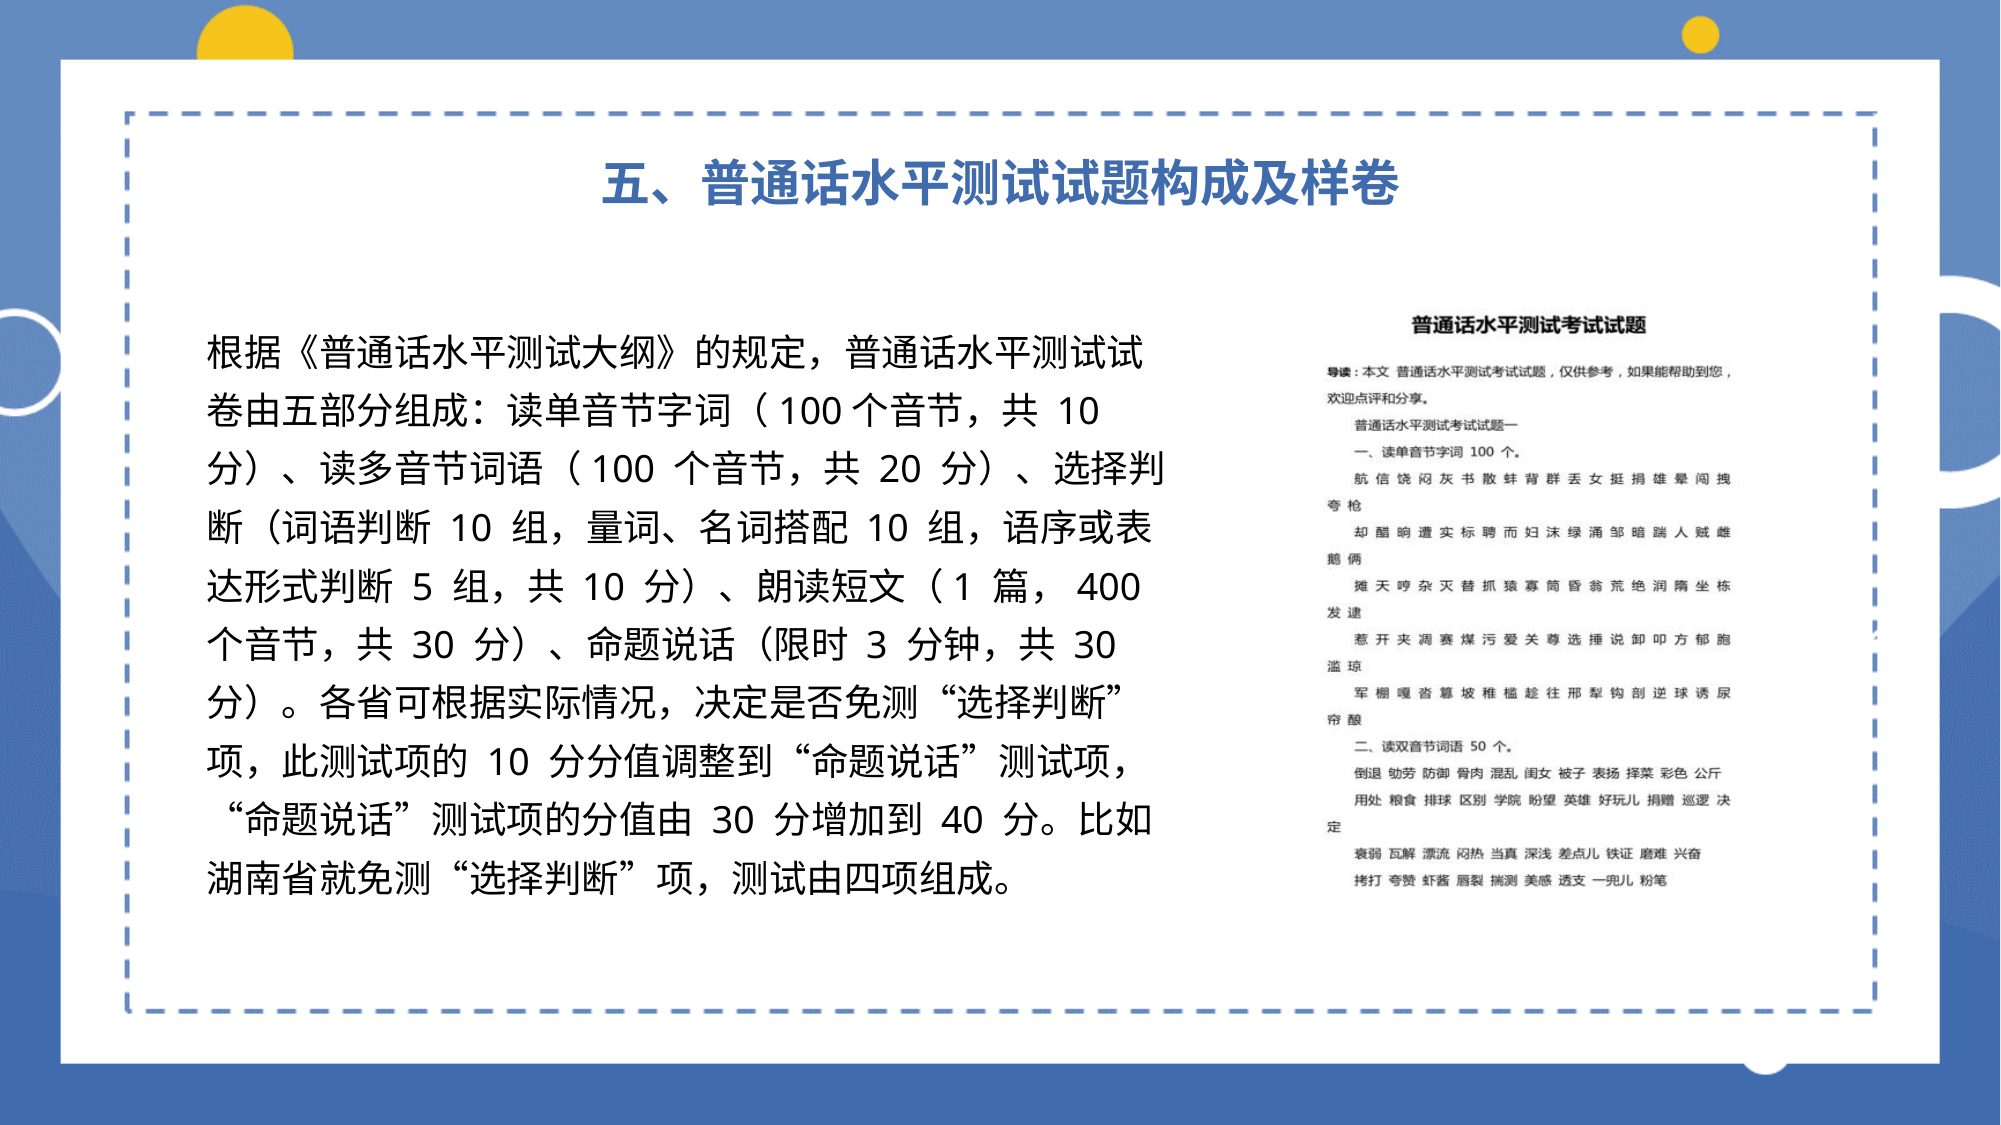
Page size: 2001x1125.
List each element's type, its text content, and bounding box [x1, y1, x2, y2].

text_box 五、普通话水平测试试题构成及样卷 [585, 144, 1415, 220]
text_box 根据《普通话水平测试大纲》的规定，普通话水平测试试卷由五部分组成：读单音节字词（100个音节，共 10 分）、读多音节词语（100 个音节，共 20 分）、选择判断（词语判断 10 组，量词、名词搭配 10 组，语序或表达形式判断 5 组，共 10 分）、朗读短文（1 篇，400 个音节，共 30 分）、命题说话（限时 3 分钟，共 30 分）。各省可根据实际情况，决定是否免测“选择判断”项，此测试项的 10 分分值调整到“命题说话”测试项，“命题说话”测试项的分值由 30 分增加到 40 分。比如湖南省就免测“选择判断”项，测试由四项组成。 [192, 307, 1183, 908]
picture [0, 0, 2001, 1125]
